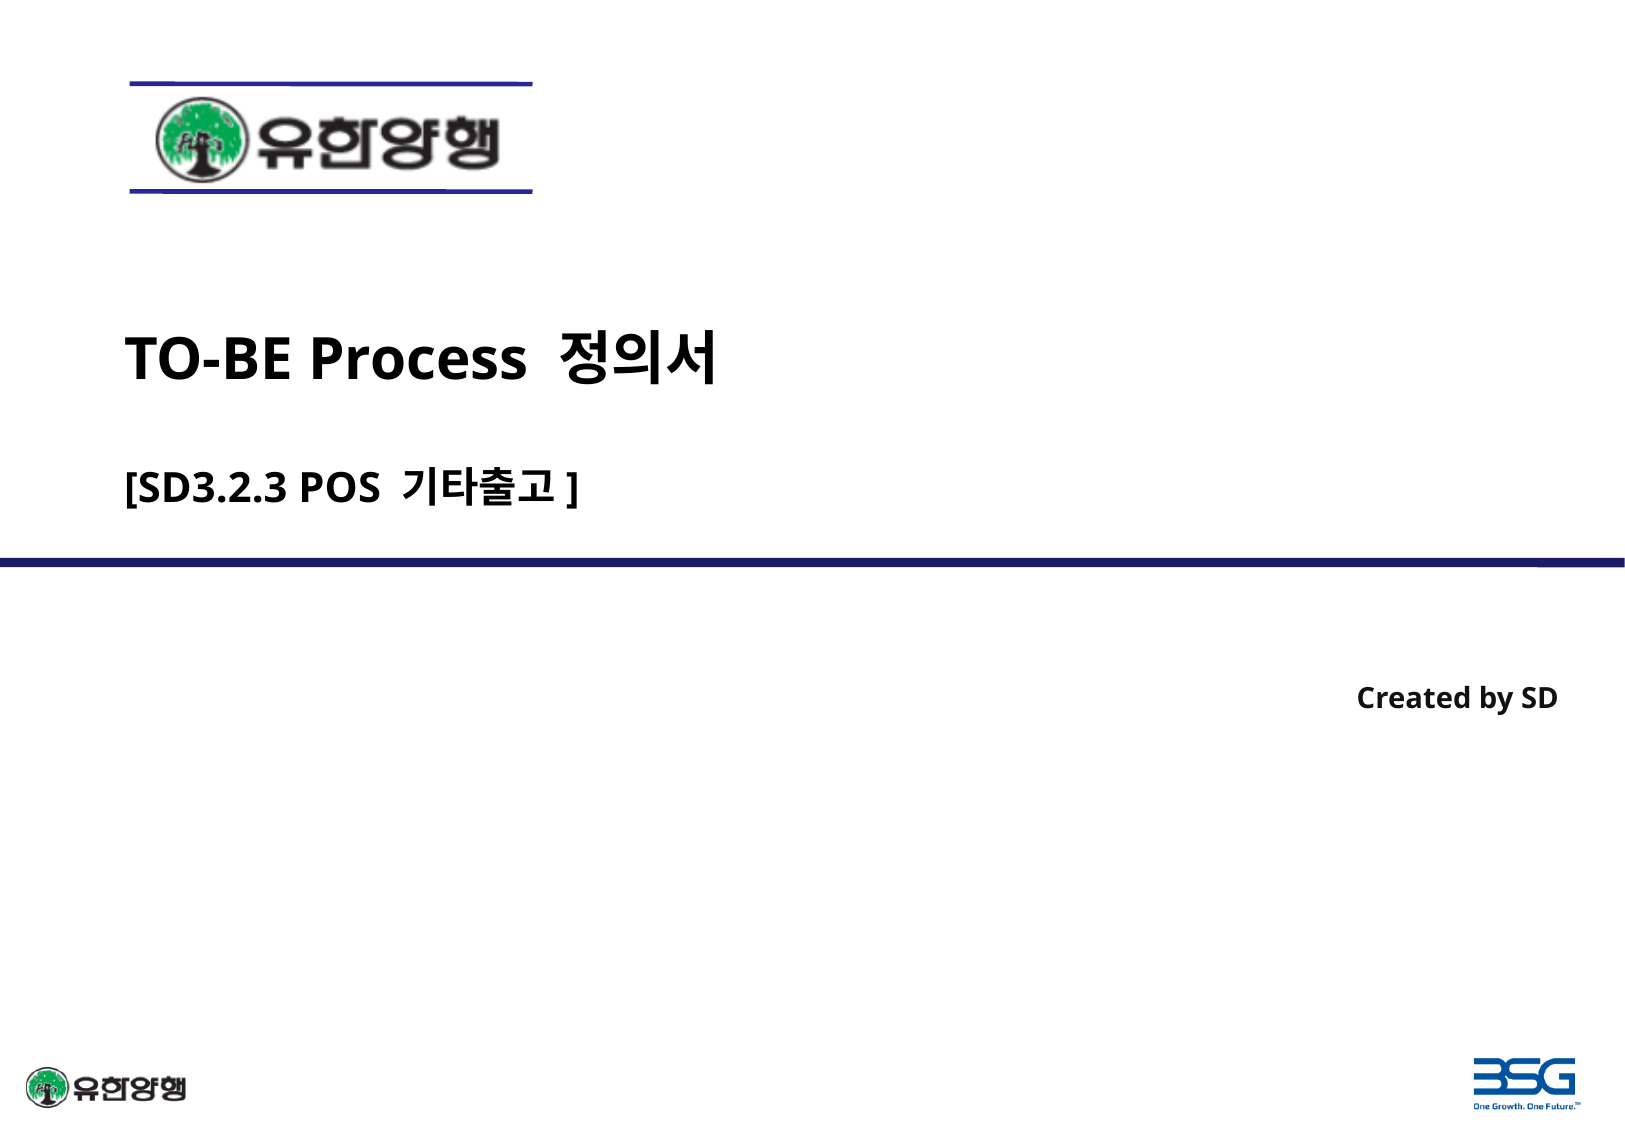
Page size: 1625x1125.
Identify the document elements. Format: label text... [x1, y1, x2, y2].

picture [143, 88, 513, 189]
text_box Created by SD [941, 660, 1575, 722]
picture [19, 1062, 192, 1110]
text_box TO-BE Process 정의서 [SD3.2.3 POS 기타출고] [109, 313, 1304, 519]
picture [1472, 1058, 1581, 1110]
